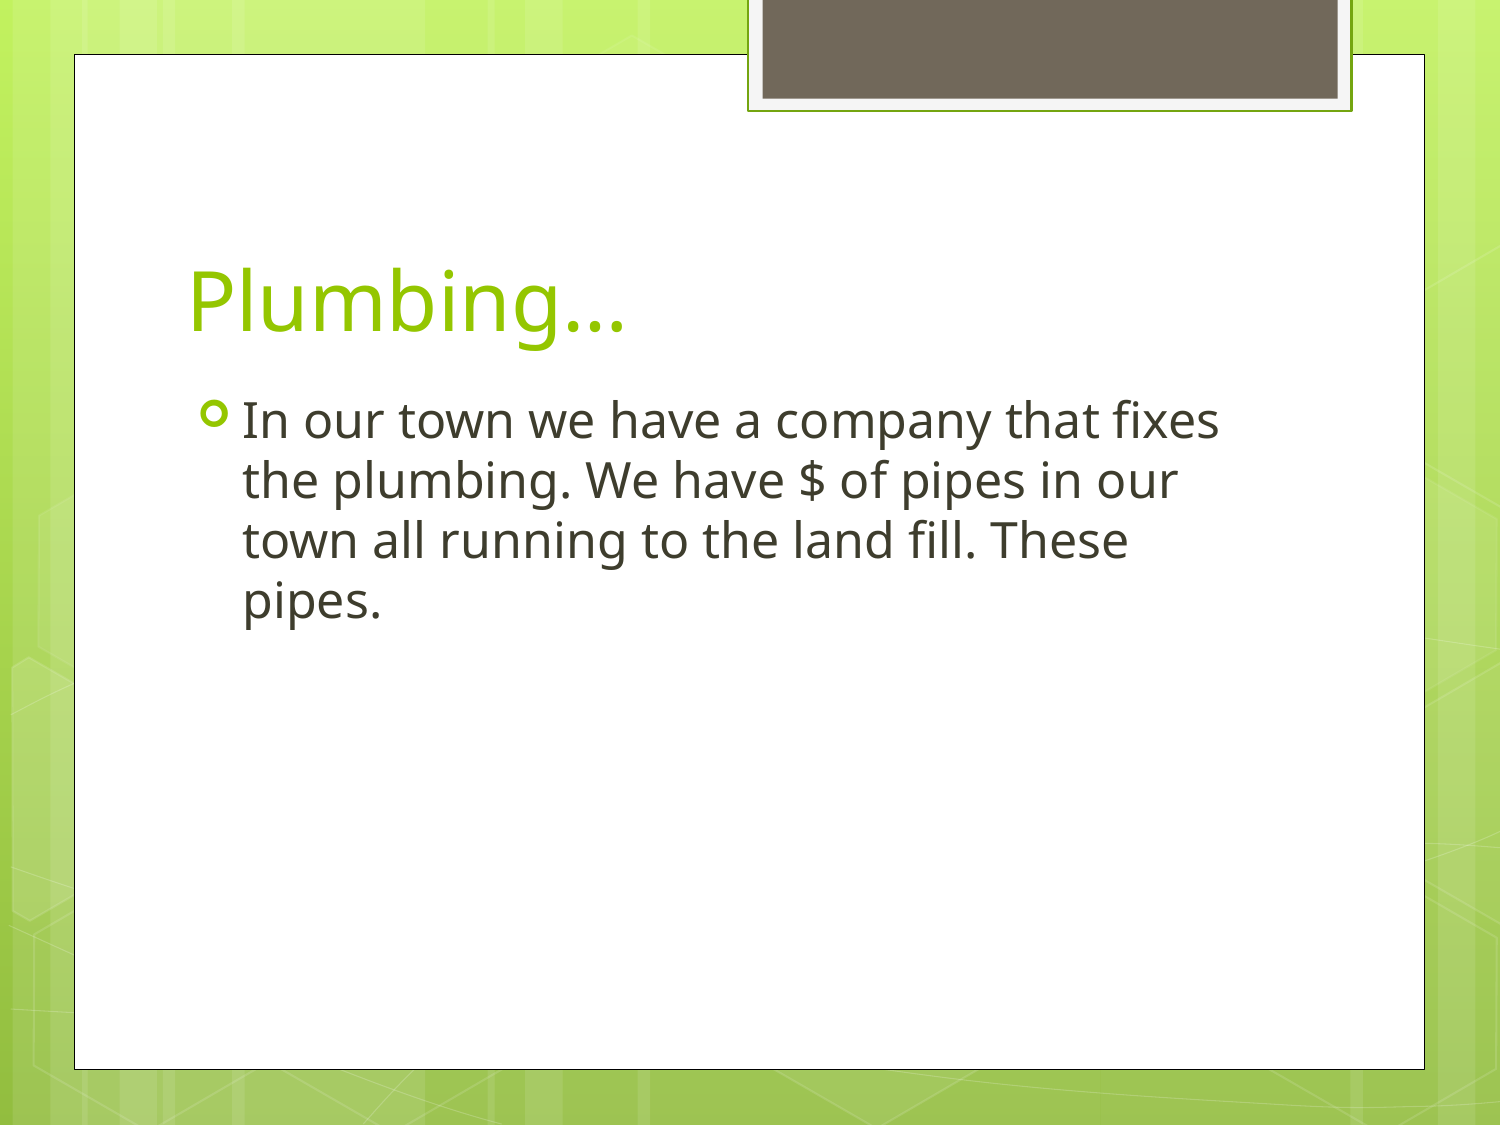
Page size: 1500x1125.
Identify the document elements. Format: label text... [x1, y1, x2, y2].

title Plumbing… [171, 168, 1324, 357]
list In our town we have a company that fixes the plumbing. We have $ of pipes in our town all running to the land fill. These pipes. [171, 381, 1283, 957]
